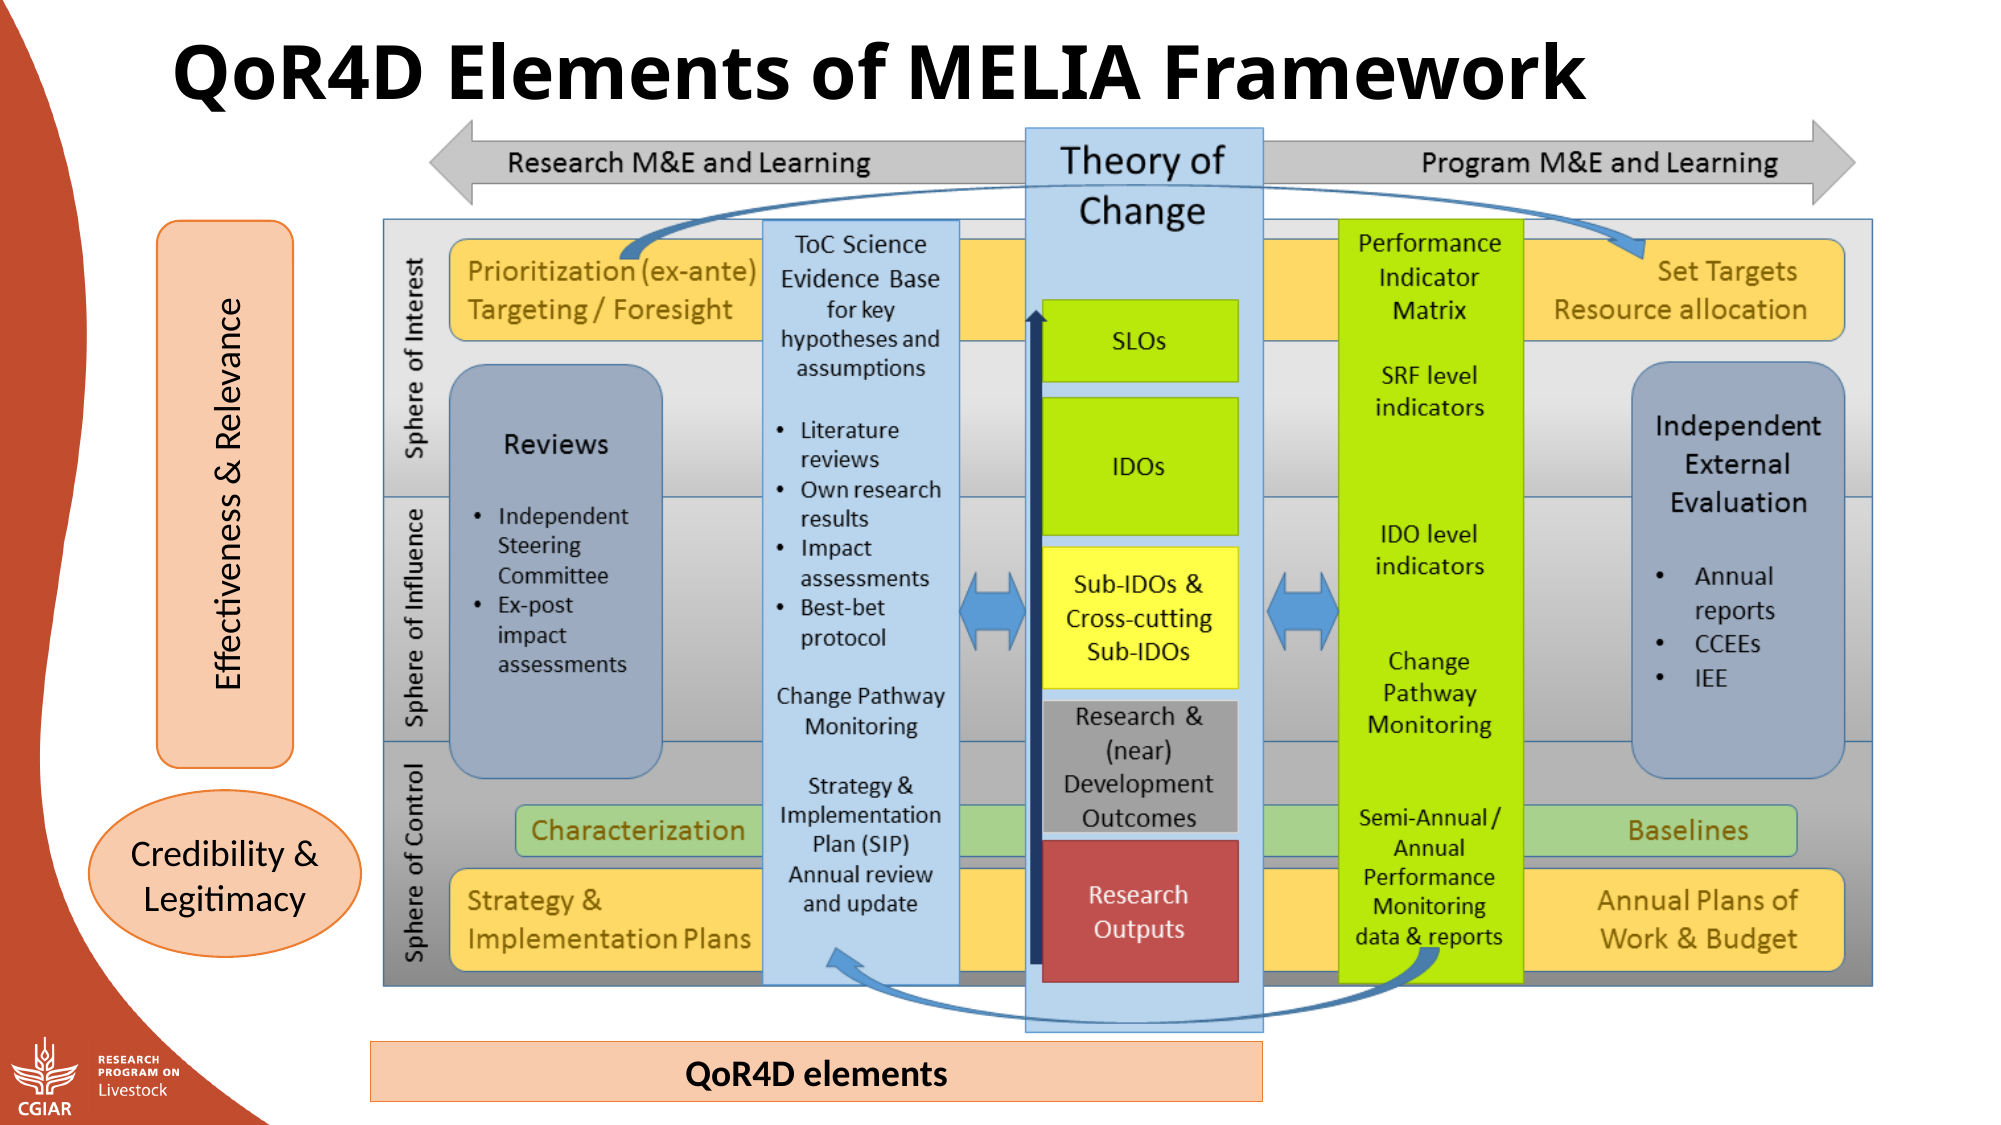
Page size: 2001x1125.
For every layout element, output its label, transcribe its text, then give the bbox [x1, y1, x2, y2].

text_box Effectiveness & Relevance [270, 219, 280, 769]
picture [280, 105, 1971, 1057]
text_box Credibility & Legitimacy [270, 793, 280, 954]
title QoR4D Elements of MELIA Framework [270, 2, 1882, 150]
picture [0, 0, 270, 1125]
text_box QoR4D elements [370, 1057, 1263, 1102]
